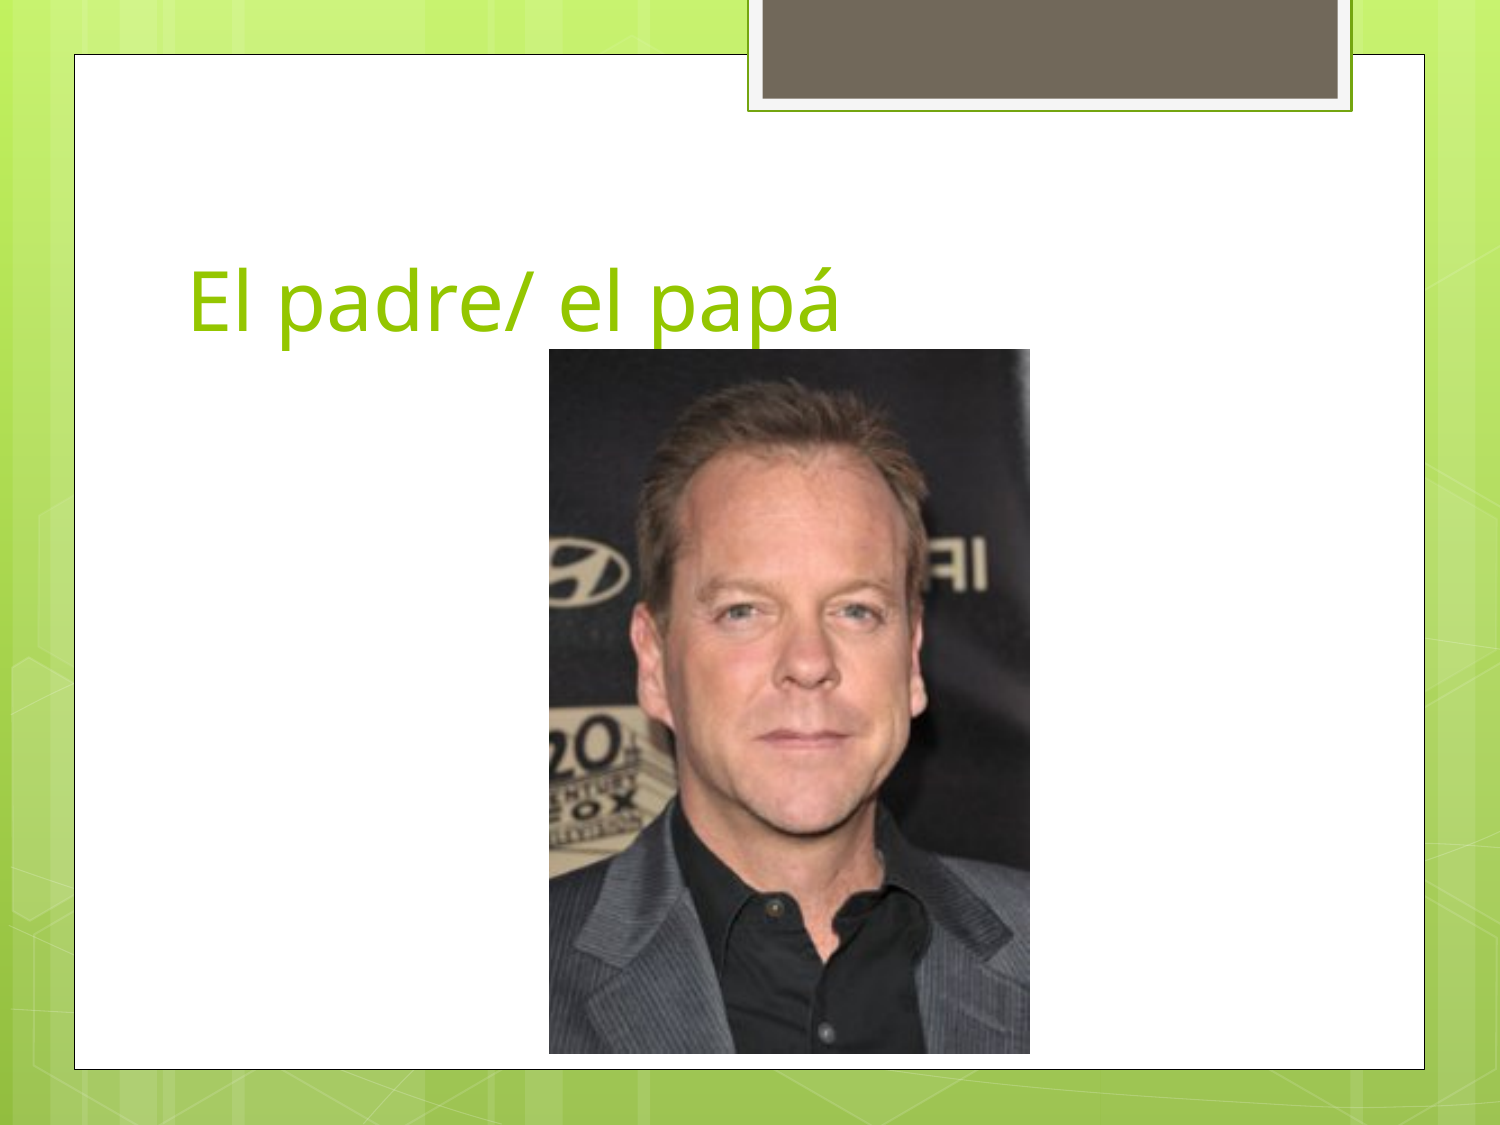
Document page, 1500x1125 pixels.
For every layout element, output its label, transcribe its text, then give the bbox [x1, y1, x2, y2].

picture [549, 349, 1030, 1054]
title El padre/ el papá [171, 168, 1324, 357]
